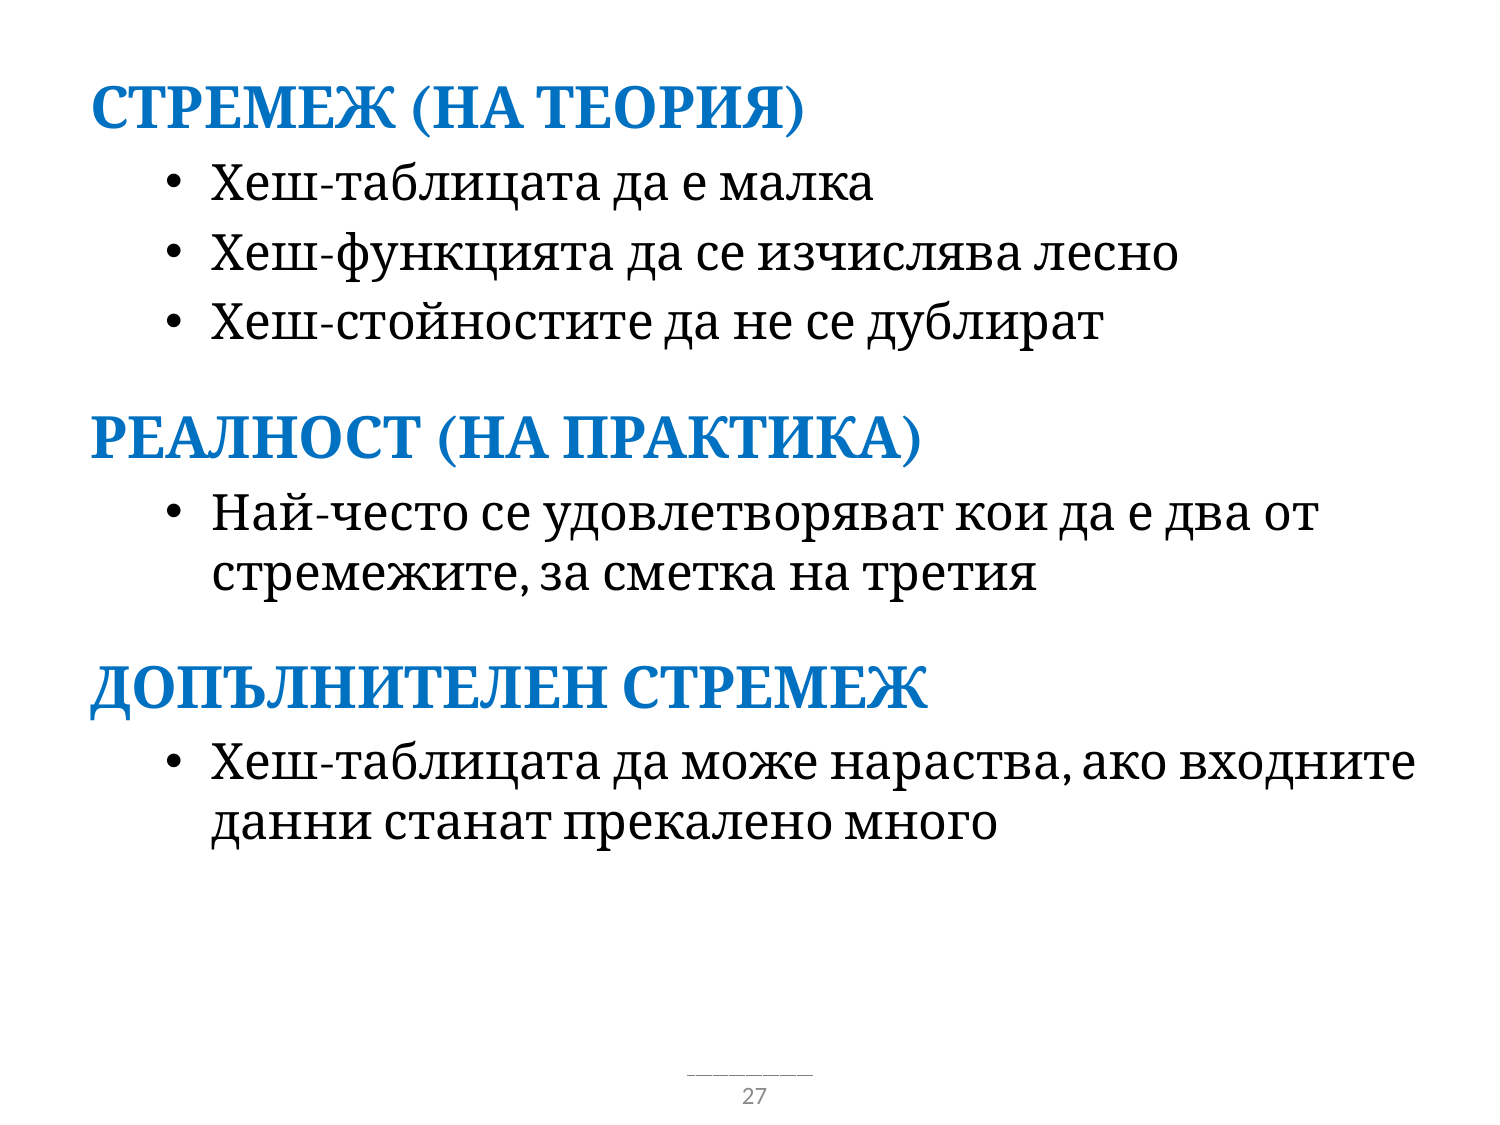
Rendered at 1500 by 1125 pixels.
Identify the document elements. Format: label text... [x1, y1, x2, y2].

slide_number 27 [579, 1065, 930, 1125]
list Стремеж (на теория) Хеш-таблицата да е малка Хеш-функцията да се изчислява лесно Хеш-стойностите да не се дублират Реалност (на практика) Най-често се удовлетворяват кои да е два от стремежите, за сметка на третия Допълнителен стремеж Хеш-таблицата да може нараства, ако входните данни станат прекалено много [75, 62, 1450, 1063]
